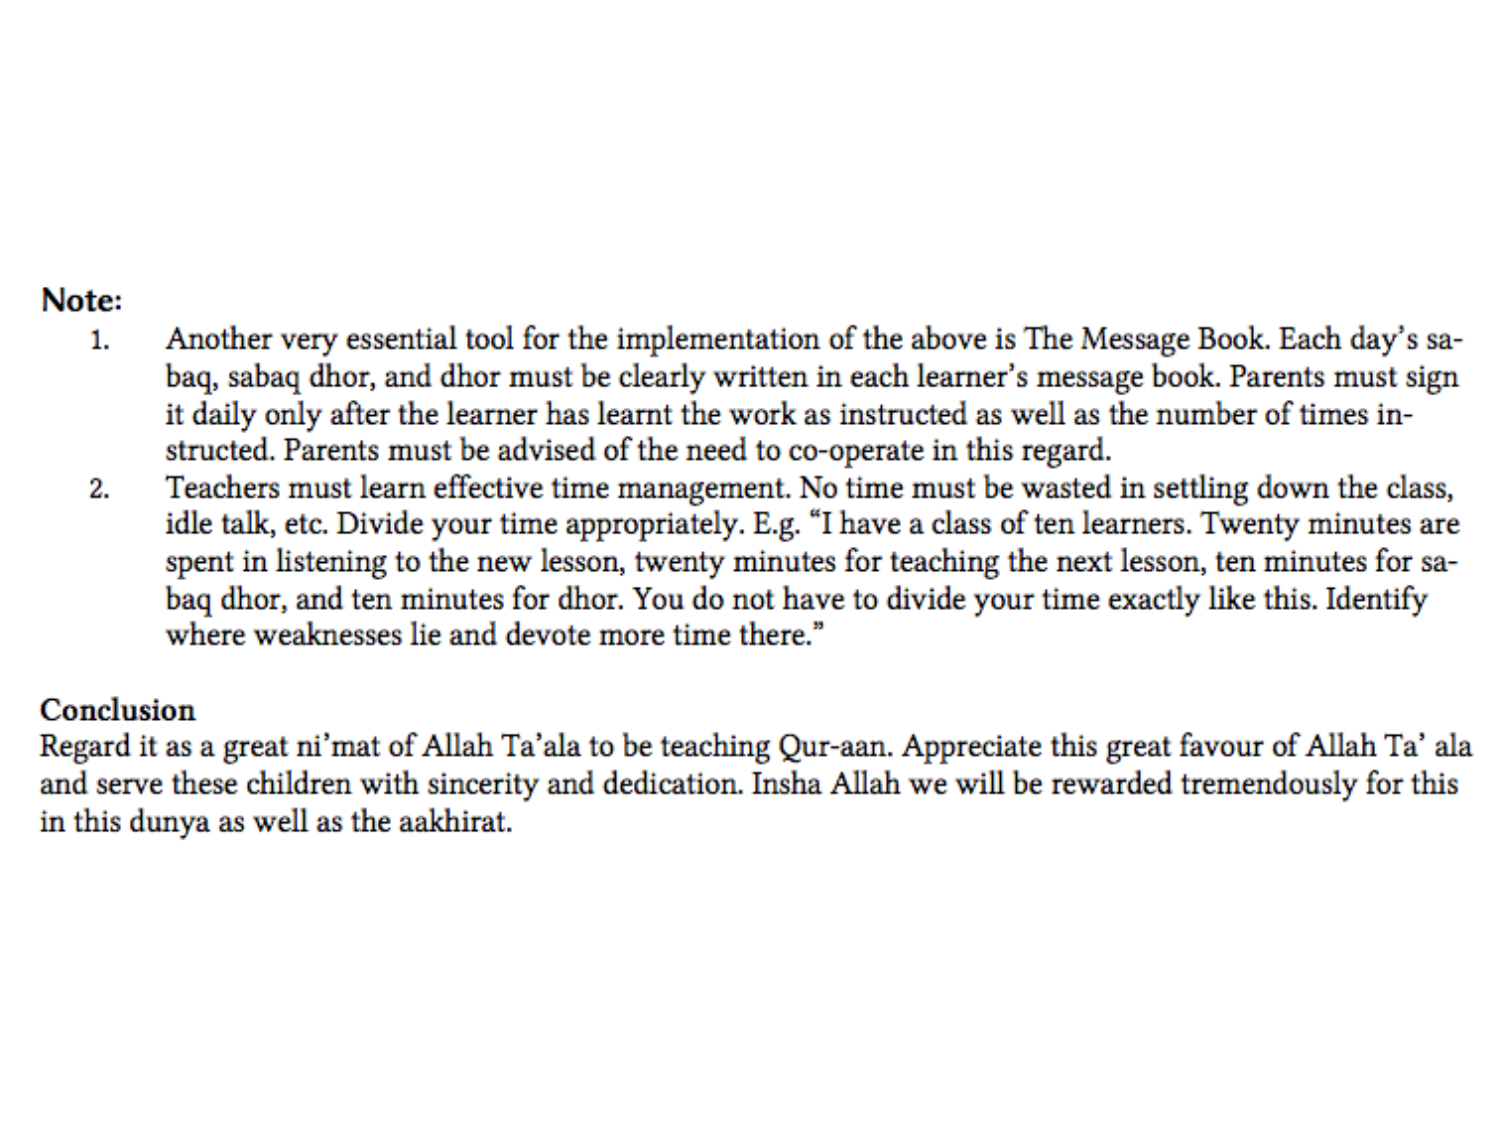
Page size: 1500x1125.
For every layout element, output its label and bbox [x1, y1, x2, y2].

picture [0, 272, 1500, 853]
